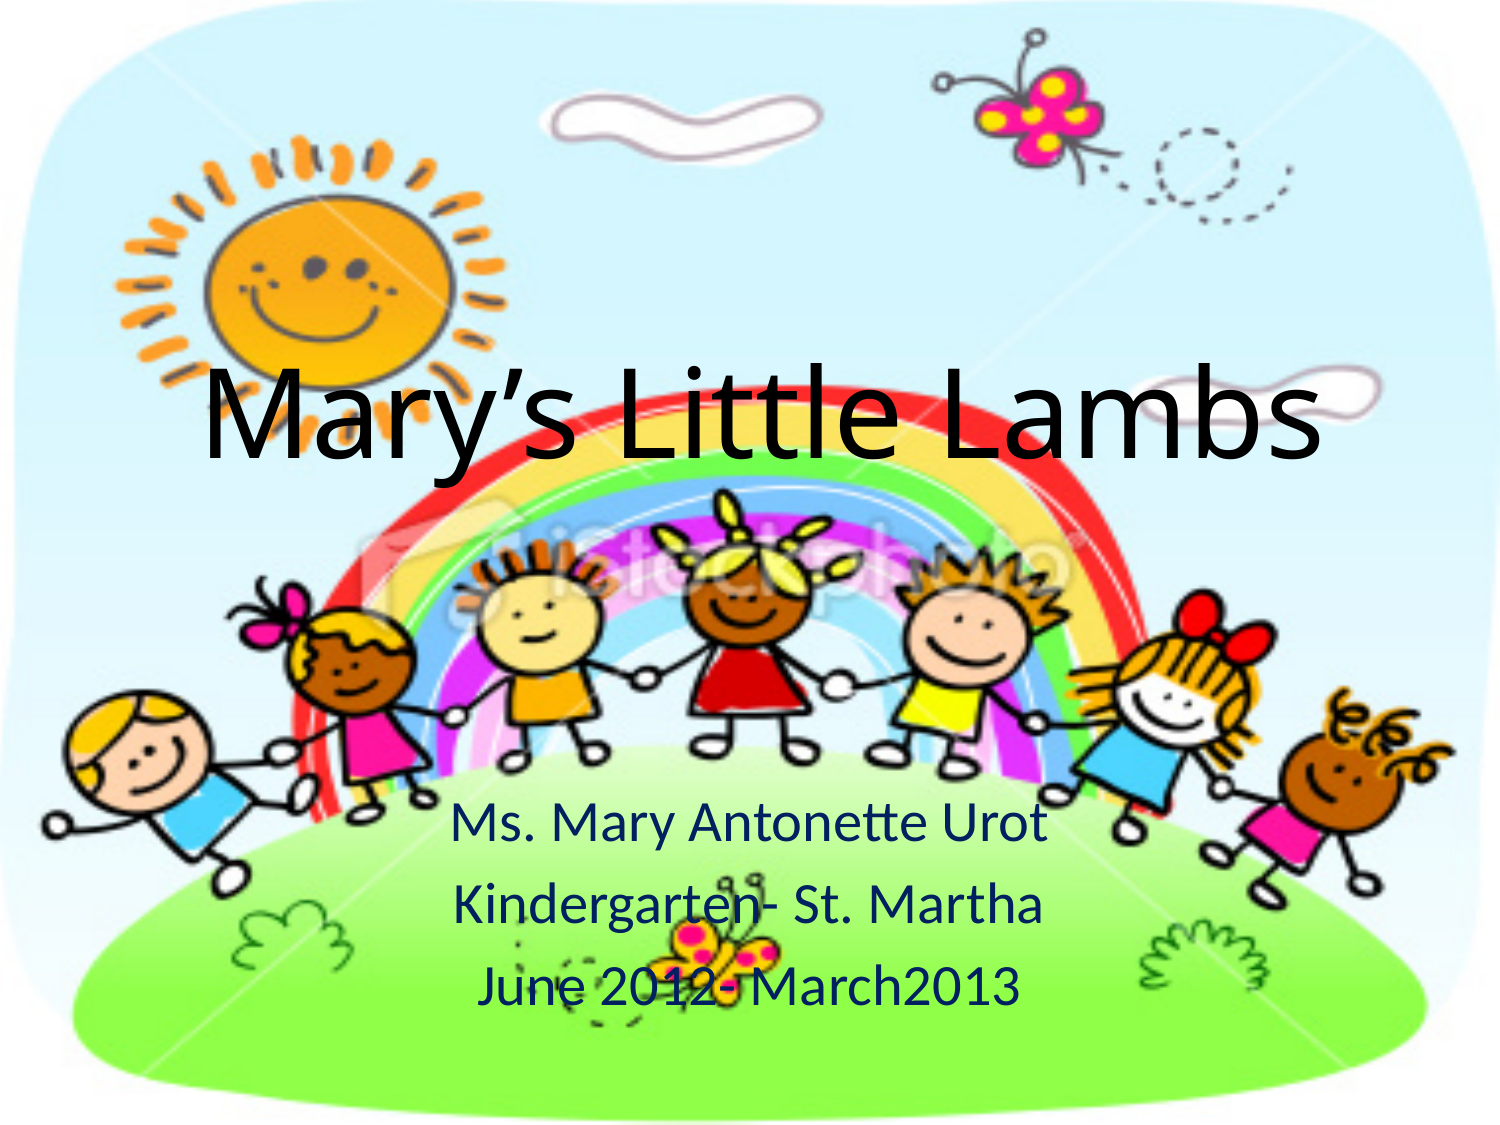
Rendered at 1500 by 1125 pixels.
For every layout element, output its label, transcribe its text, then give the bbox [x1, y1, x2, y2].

title Mary’s Little Lambs [125, 287, 1400, 529]
picture [0, 0, 1500, 1125]
subtitle Ms. Mary Antonette Urot Kindergarten- St. Martha June 2012- March2013 [225, 774, 1275, 1025]
